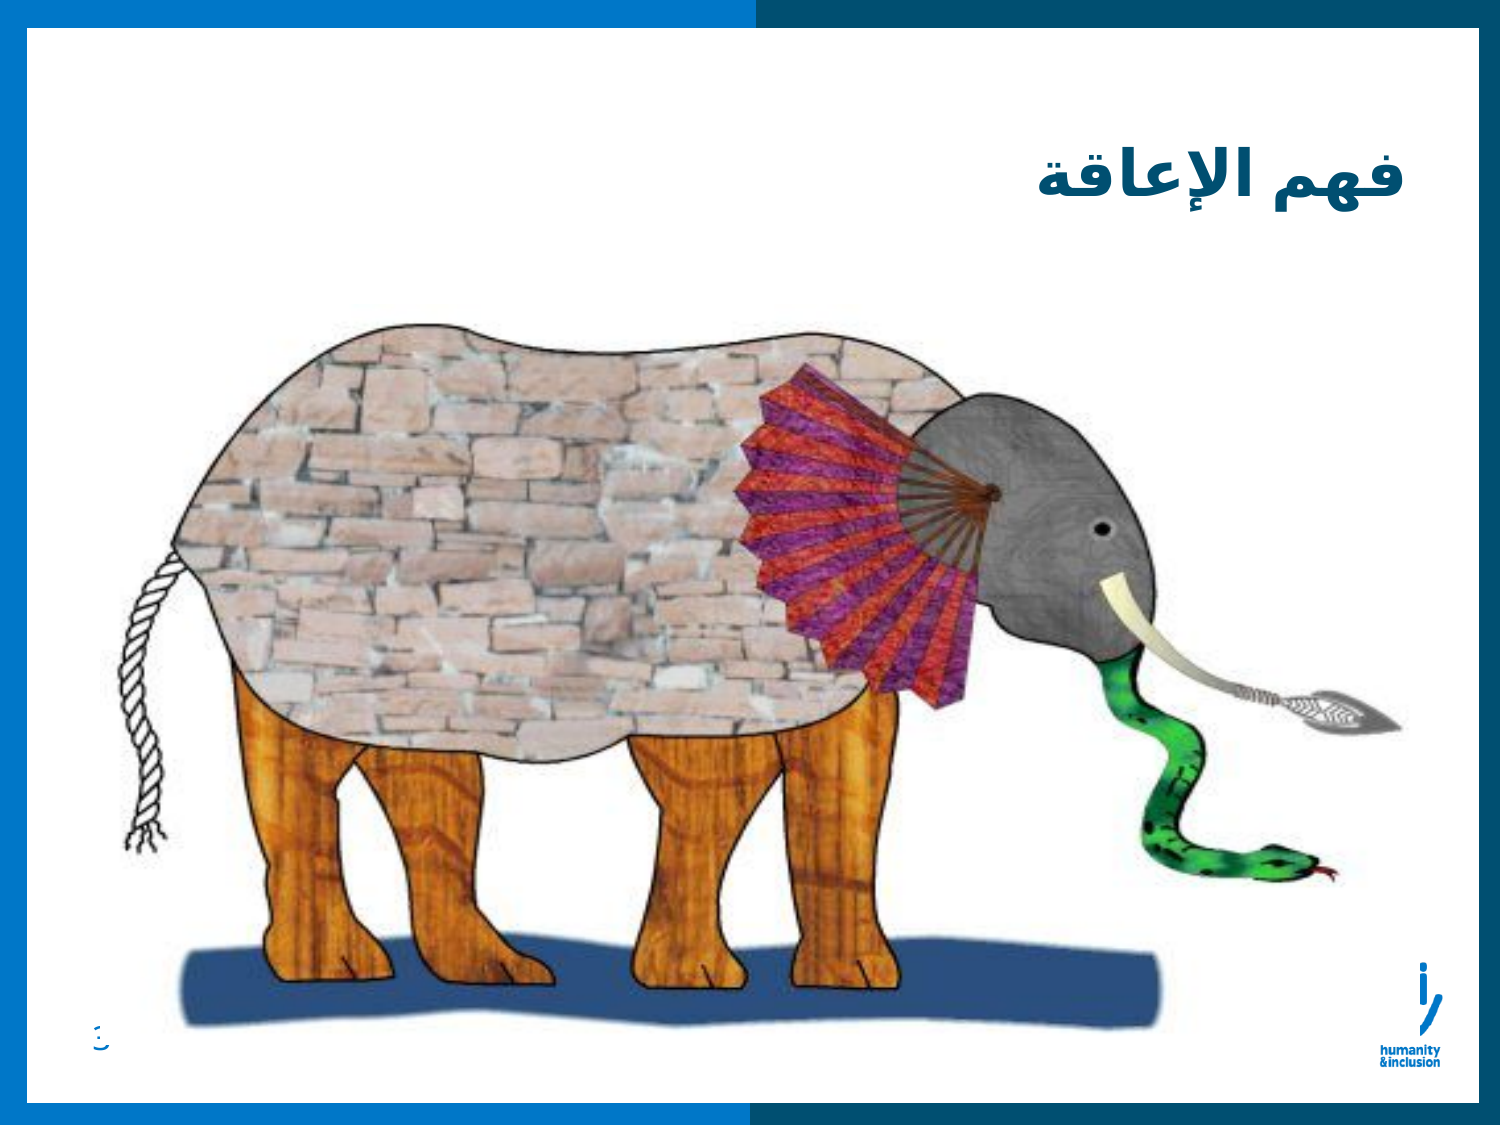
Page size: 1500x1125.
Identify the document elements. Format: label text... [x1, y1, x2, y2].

title فهم الإعاقة [78, 80, 1420, 262]
slide_number 3 [80, 1011, 431, 1072]
picture [1369, 942, 1451, 1078]
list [100, 303, 1420, 1045]
